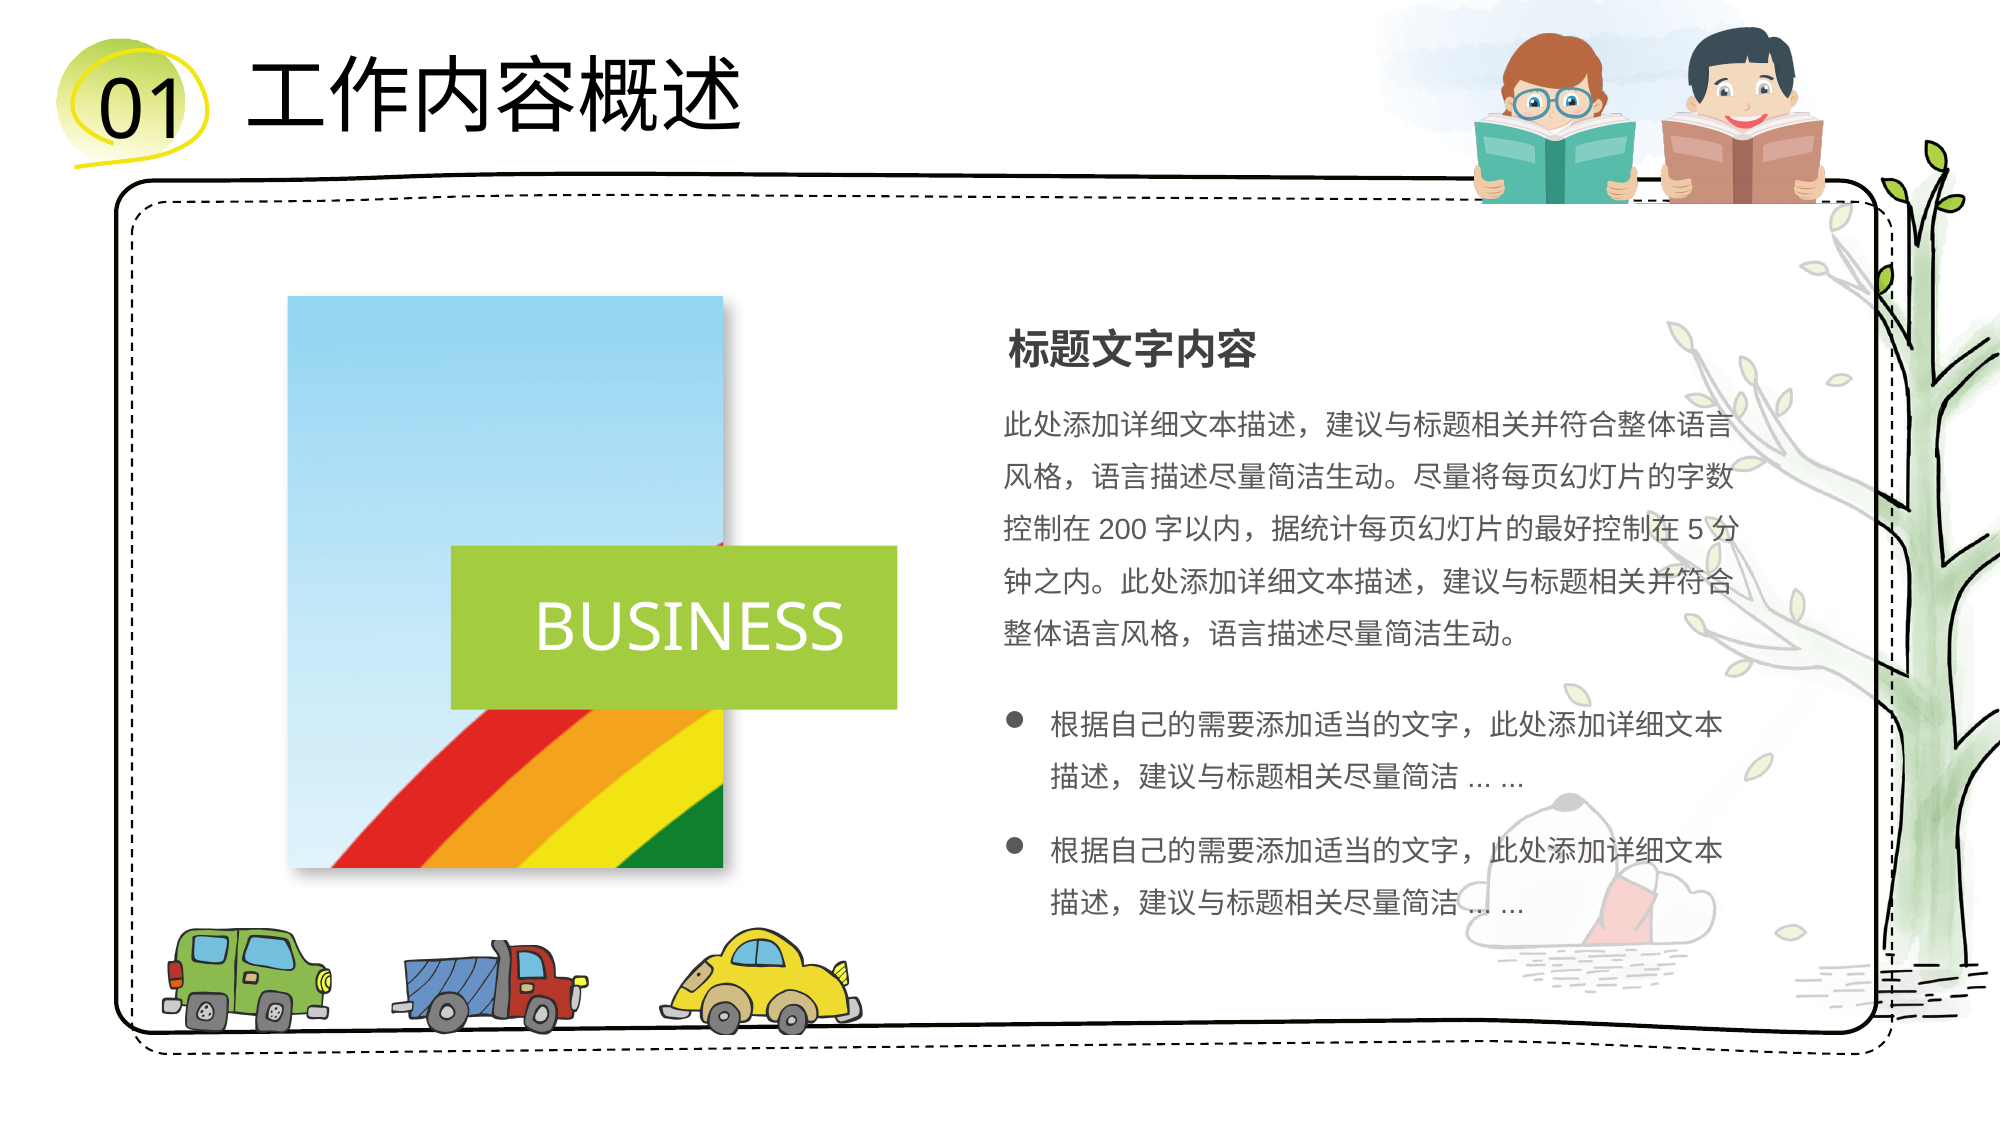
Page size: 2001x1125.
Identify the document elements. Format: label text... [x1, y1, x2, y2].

text_box 此处添加详细文本描述，建议与标题相关并符合整体语言风格，语言描述尽量简洁生动。尽量将每页幻灯片的字数控制在200字以内，据统计每页幻灯片的最好控制在5分钟之内。此处添加详细文本描述，建议与标题相关并符合整体语言风格，语言描述尽量简洁生动。 [989, 380, 1760, 658]
text_box 根据自己的需要添加适当的文字，此处添加详细文本描述，建议与标题相关尽量简洁... ... [989, 807, 1760, 927]
text_box 01 [82, 47, 207, 163]
picture [161, 928, 346, 1040]
text_box 标题文字内容 [993, 315, 1274, 380]
text_box 工作内容概述 [229, 34, 812, 150]
picture [1367, 0, 2000, 1125]
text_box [287, 296, 898, 868]
picture [659, 922, 869, 1035]
picture [384, 940, 591, 1053]
text_box 根据自己的需要添加适当的文字，此处添加详细文本描述，建议与标题相关尽量简洁... ... [989, 681, 1760, 801]
